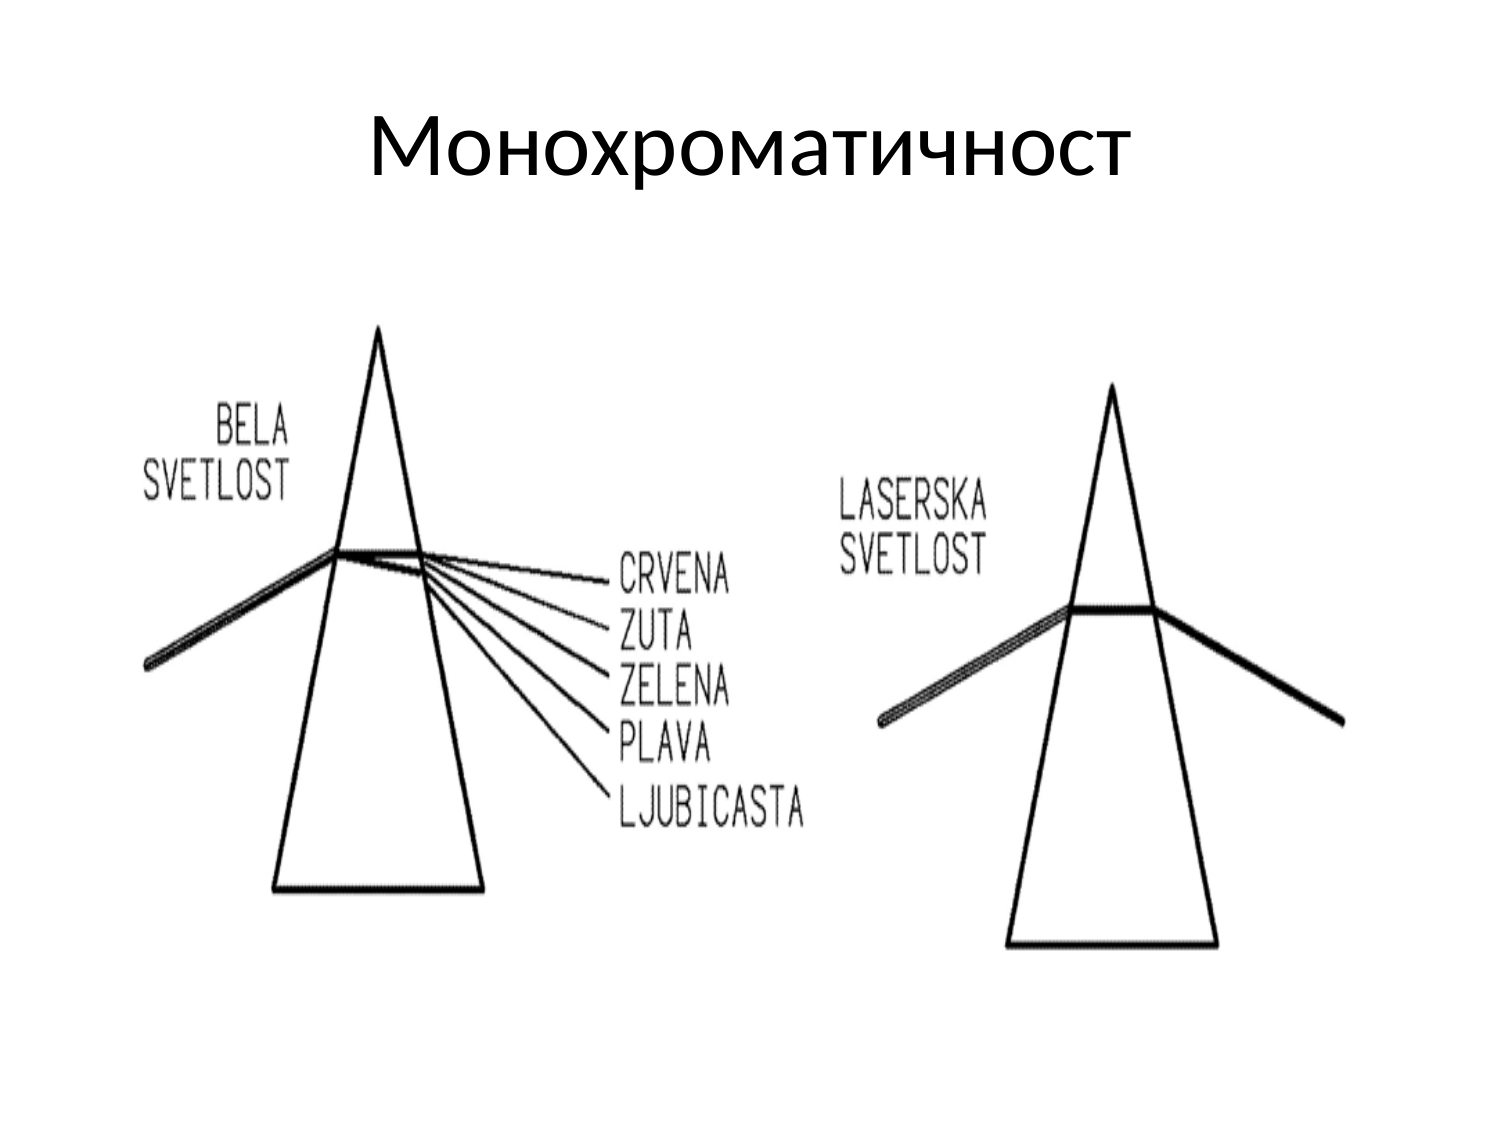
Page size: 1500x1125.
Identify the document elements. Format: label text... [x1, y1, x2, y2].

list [74, 257, 1426, 985]
title Монохроматичност [75, 45, 1425, 233]
